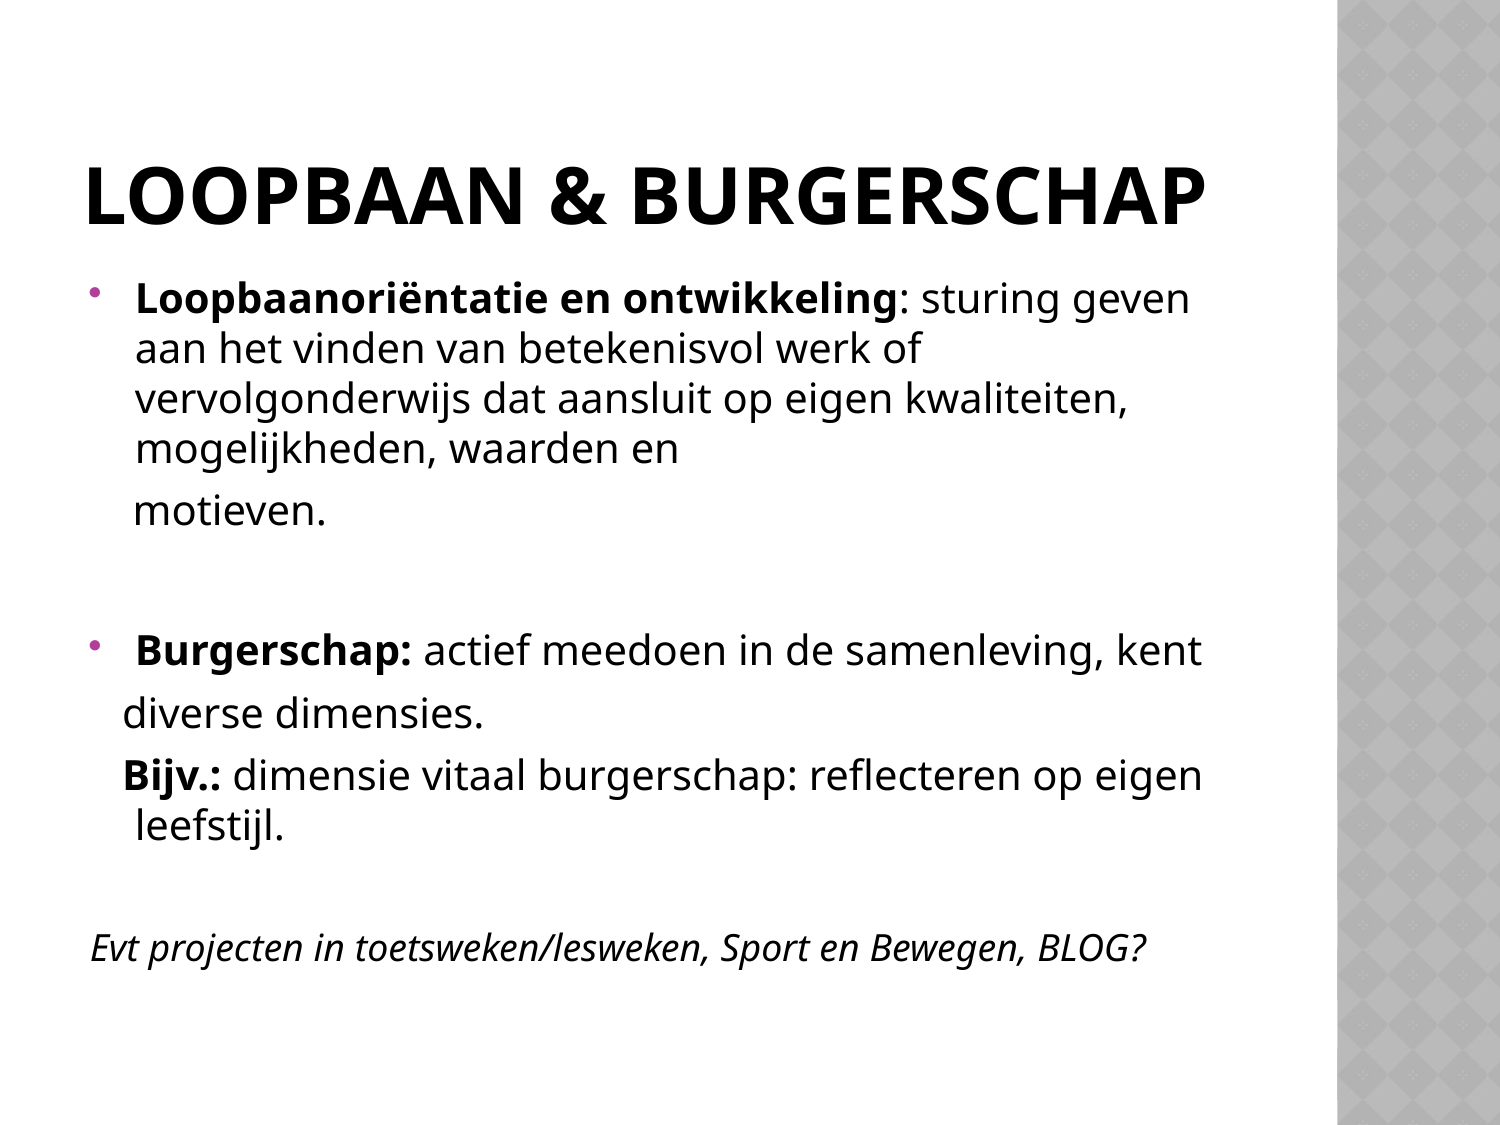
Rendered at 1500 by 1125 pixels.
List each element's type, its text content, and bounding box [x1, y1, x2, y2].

title Loopbaan & Burgerschap [75, 52, 1263, 240]
list Loopbaanoriëntatie en ontwikkeling: sturing geven aan het vinden van betekenisvol werk of vervolgonderwijs dat aansluit op eigen kwaliteiten, mogelijkheden, waarden en motieven. Burgerschap: actief meedoen in de samenleving, kent diverse dimensies. Bijv.: dimensie vitaal burgerschap: reflecteren op eigen leefstijl. Evt projecten in toetsweken/lesweken, Sport en Bewegen, BLOG? [75, 264, 1263, 1059]
